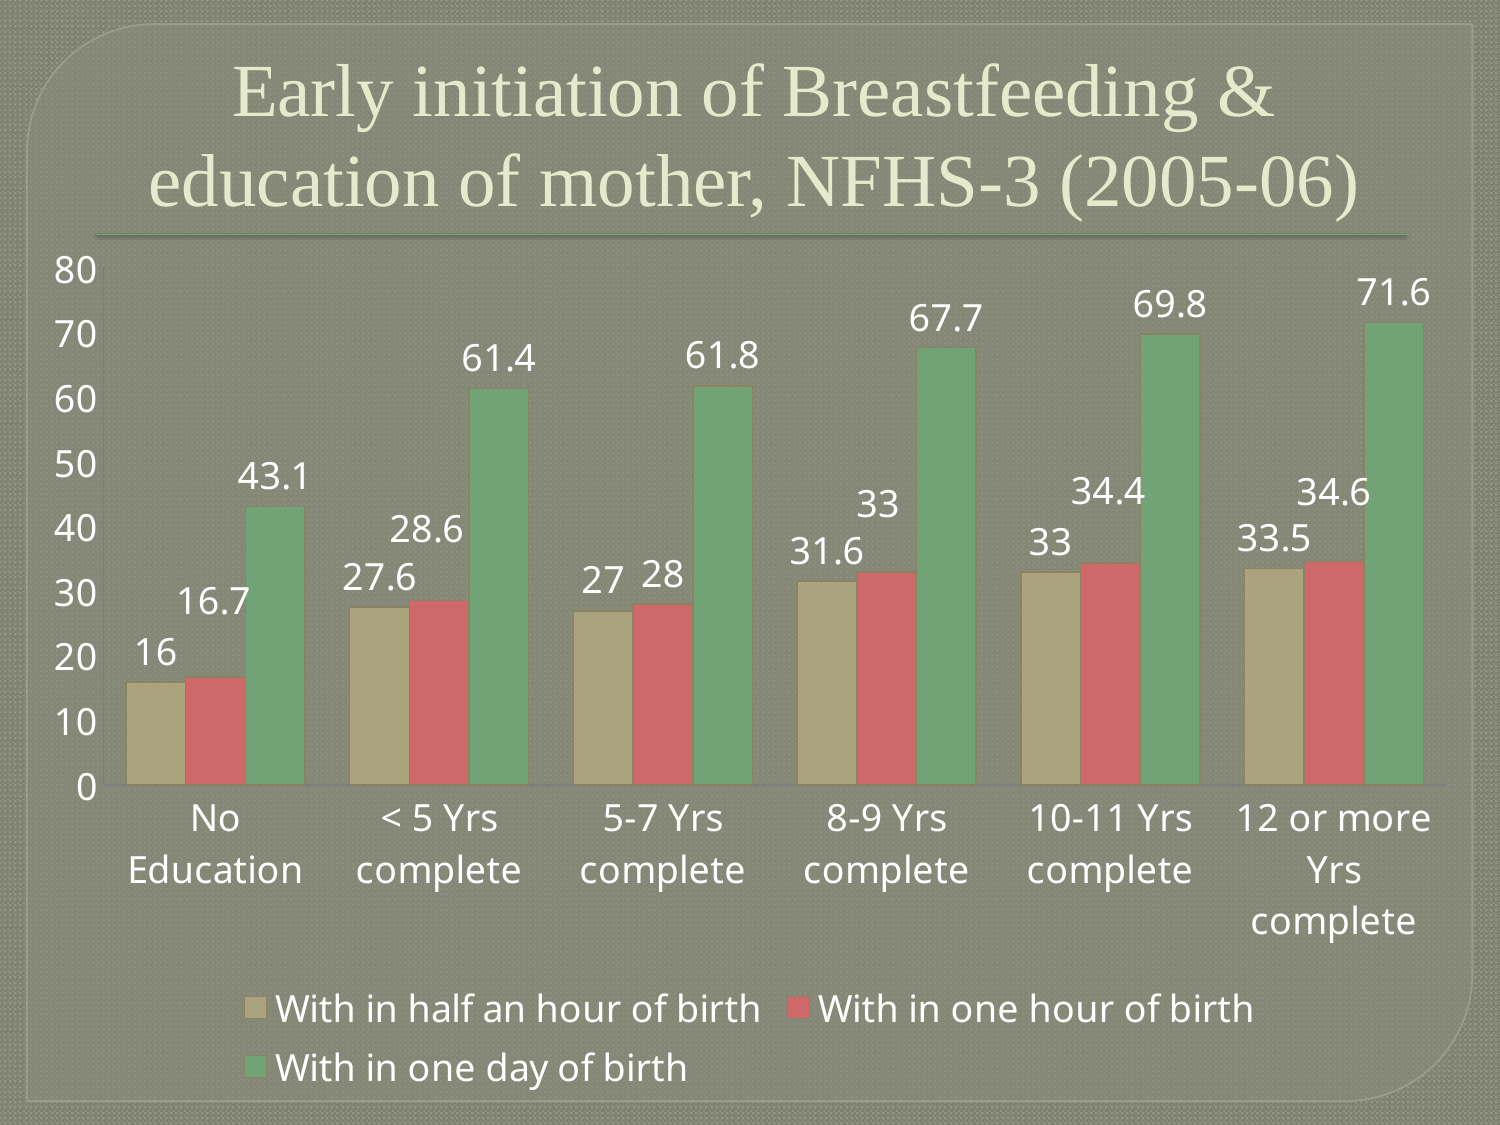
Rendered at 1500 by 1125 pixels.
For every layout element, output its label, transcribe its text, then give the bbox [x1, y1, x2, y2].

title Early initiation of Breastfeeding & education of mother, NFHS-3 (2005-06) [75, 41, 1425, 224]
chart [24, 224, 1476, 1101]
